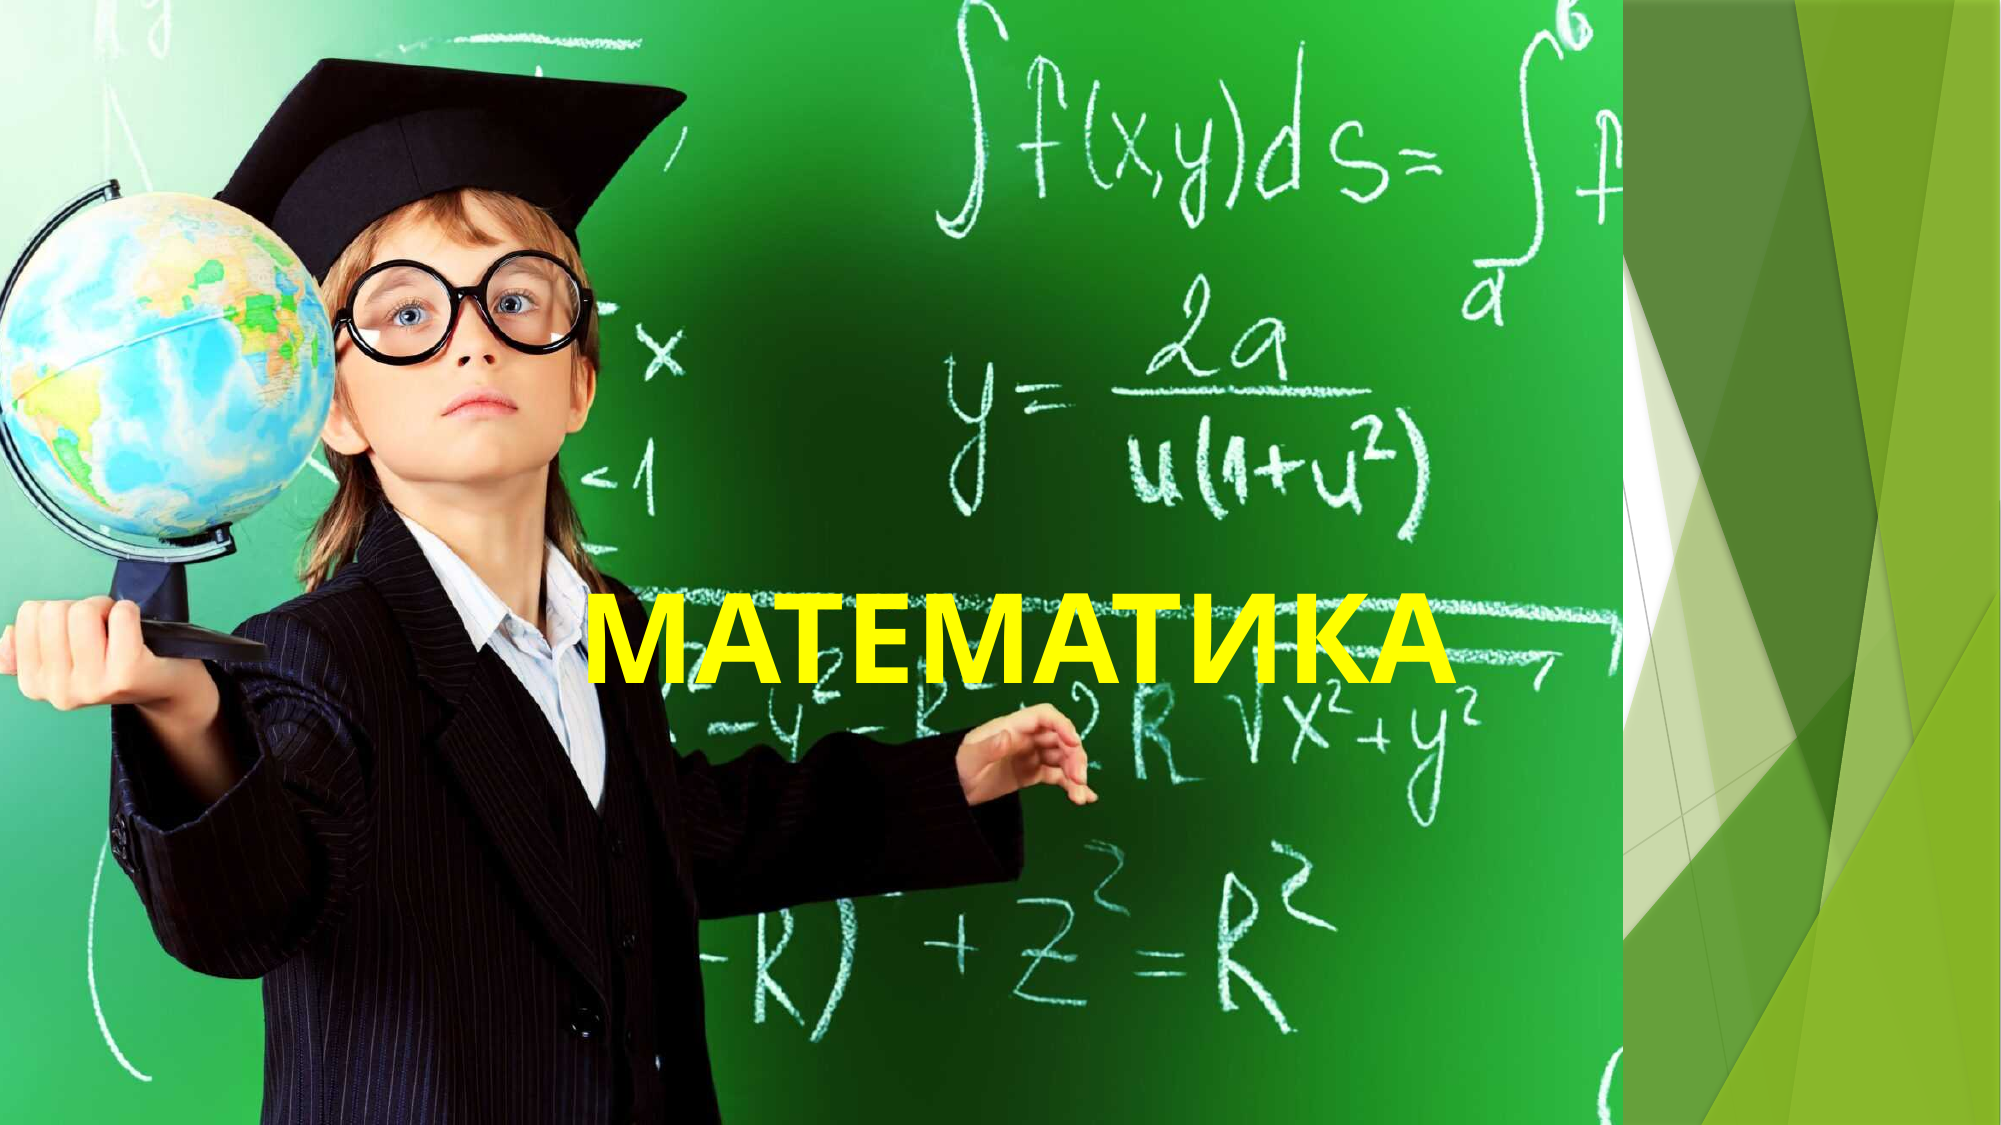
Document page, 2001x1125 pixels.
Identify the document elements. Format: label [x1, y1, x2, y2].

picture [0, 0, 1623, 1125]
